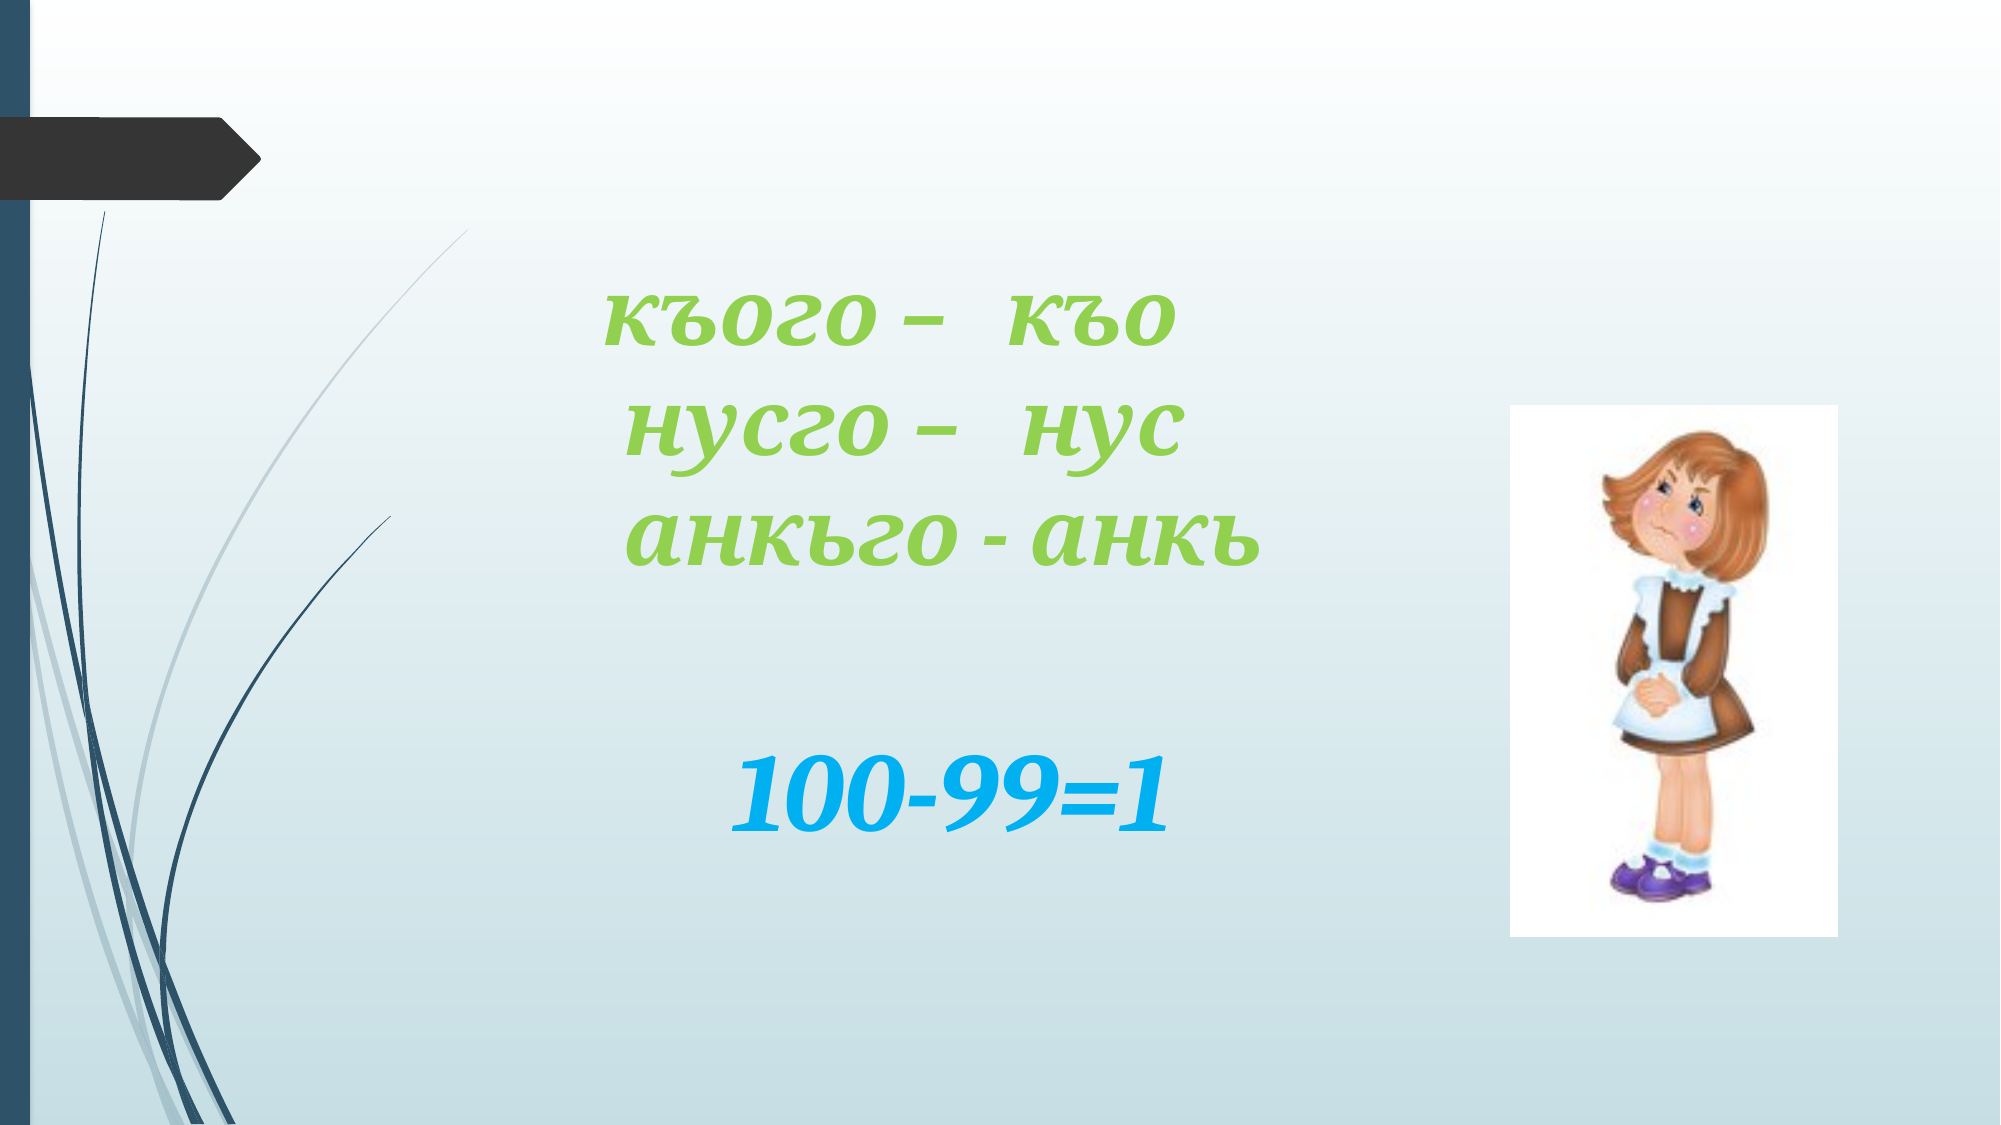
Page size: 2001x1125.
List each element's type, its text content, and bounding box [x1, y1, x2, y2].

picture [1509, 405, 1838, 937]
text_box къого – къо нусго – нус анкьго - анкь [589, 246, 1279, 591]
text_box 100-99=1 [719, 690, 1202, 861]
